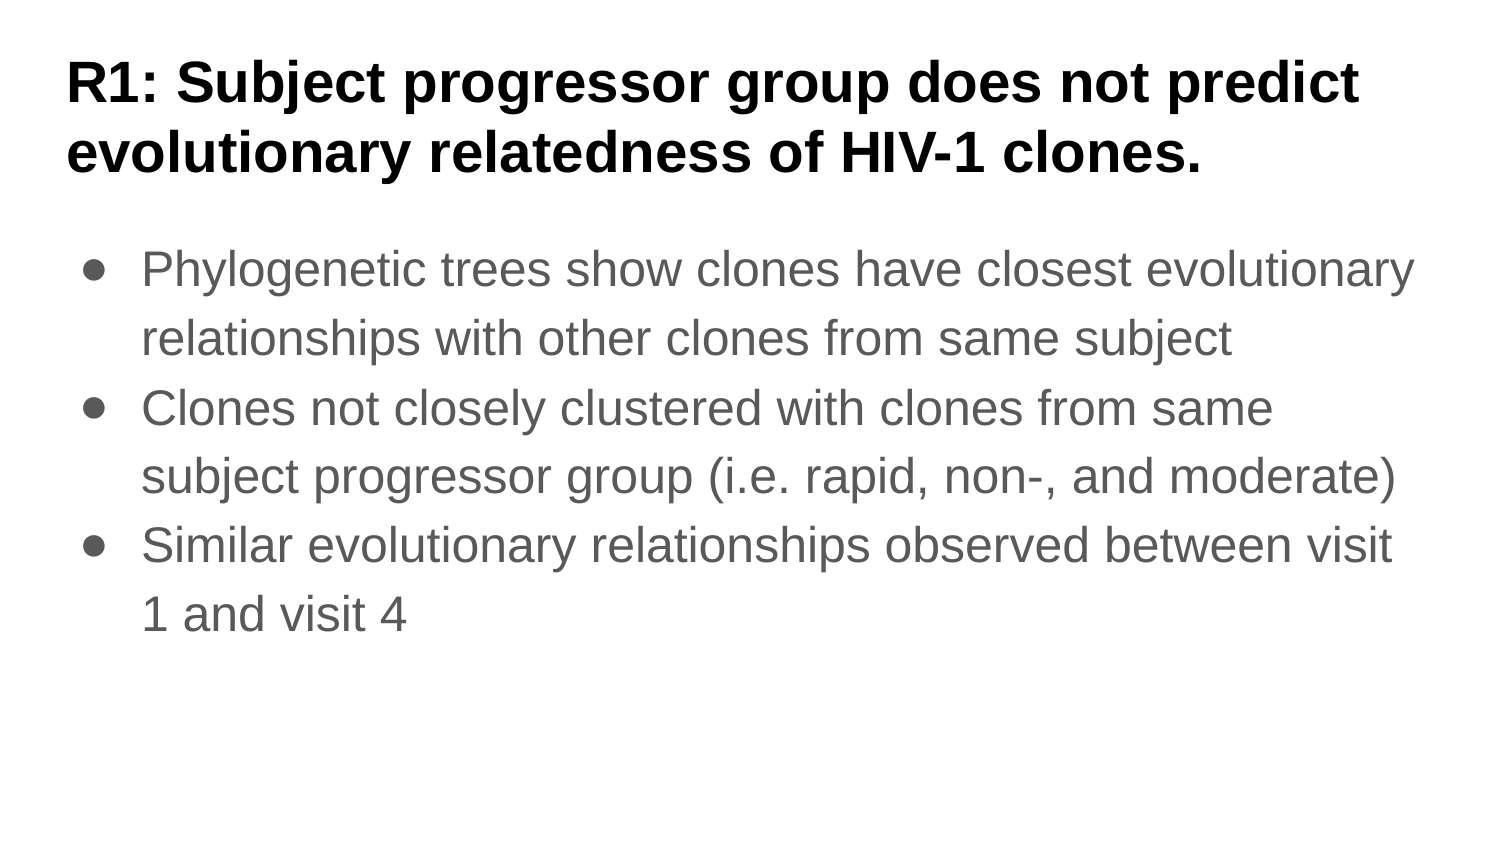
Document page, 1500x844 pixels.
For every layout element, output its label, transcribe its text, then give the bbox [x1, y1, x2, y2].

title R1: Subject progressor group does not predict evolutionary relatedness of HIV-1 clones. [51, 28, 1449, 123]
list Phylogenetic trees show clones have closest evolutionary relationships with other clones from same subject Clones not closely clustered with clones from same subject progressor group (i.e. rapid, non-, and moderate) Similar evolutionary relationships observed between visit 1 and visit 4 [51, 212, 1449, 750]
